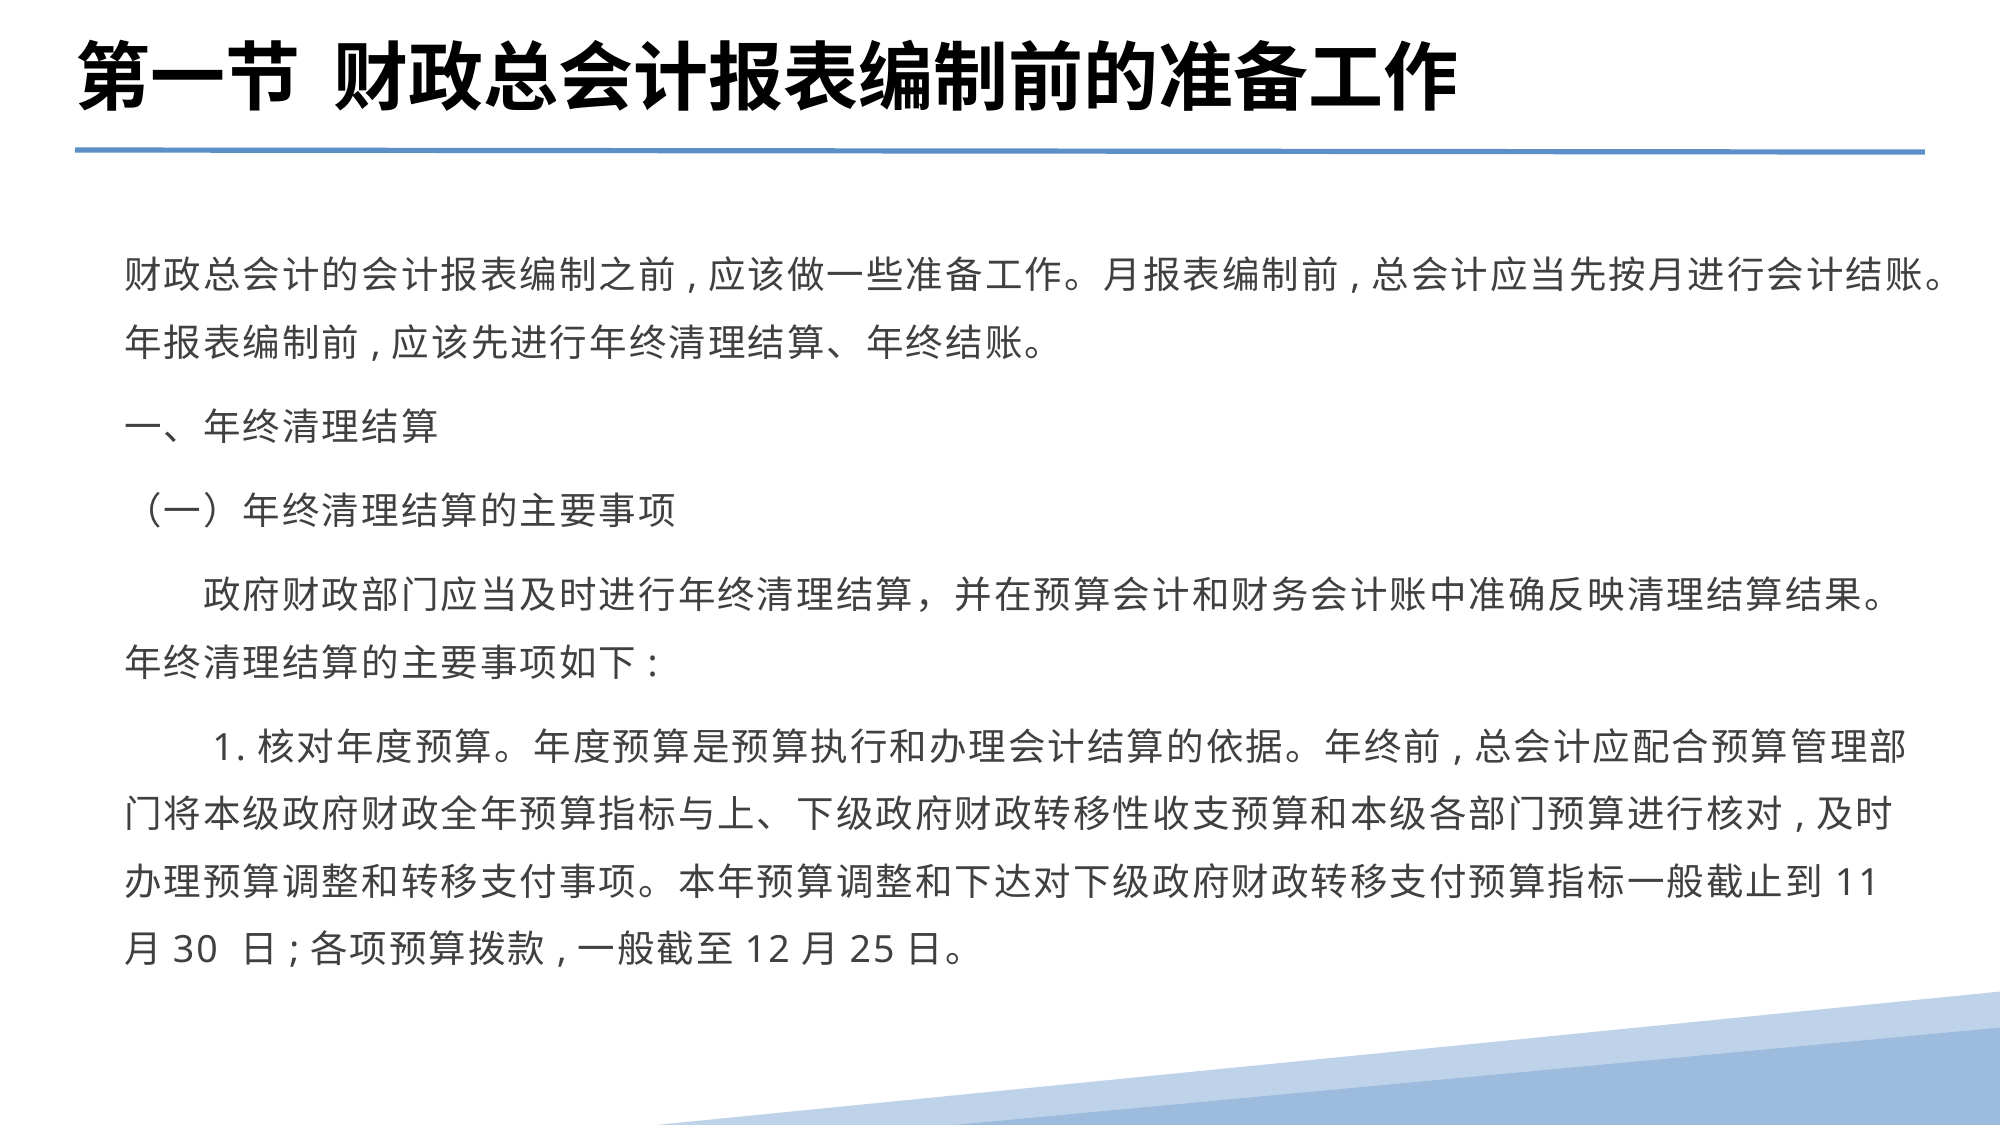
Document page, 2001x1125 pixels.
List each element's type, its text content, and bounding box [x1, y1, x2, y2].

text_box 第一节 财政总会计报表编制前的准备工作 [75, 24, 1925, 125]
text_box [656, 991, 2000, 1125]
text_box 财政总会计的会计报表编制之前,应该做一些准备工作。月报表编制前,总会计应当先按月进行会计结账。年报表编制前,应该先进行年终清理结算、年终结账。 一、年终清理结算 （一）年终清理结算的主要事项 政府财政部门应当及时进行年终清理结算，并在预算会计和财务会计账中准确反映清理结算结果。年终清理结算的主要事项如下: 1.核对年度预算。年度预算是预算执行和办理会计结算的依据。年终前,总会计应配合预算管理部门将本级政府财政全年预算指标与上、下级政府财政转移性收支预算和本级各部门预算进行核对,及时办理预算调整和转移支付事项。本年预算调整和下达对下级政府财政转移支付预算指标一般截止到11 月30 日;各项预算拨款,一般截至12月25日。 [113, 167, 1936, 1032]
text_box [74, 149, 1925, 153]
